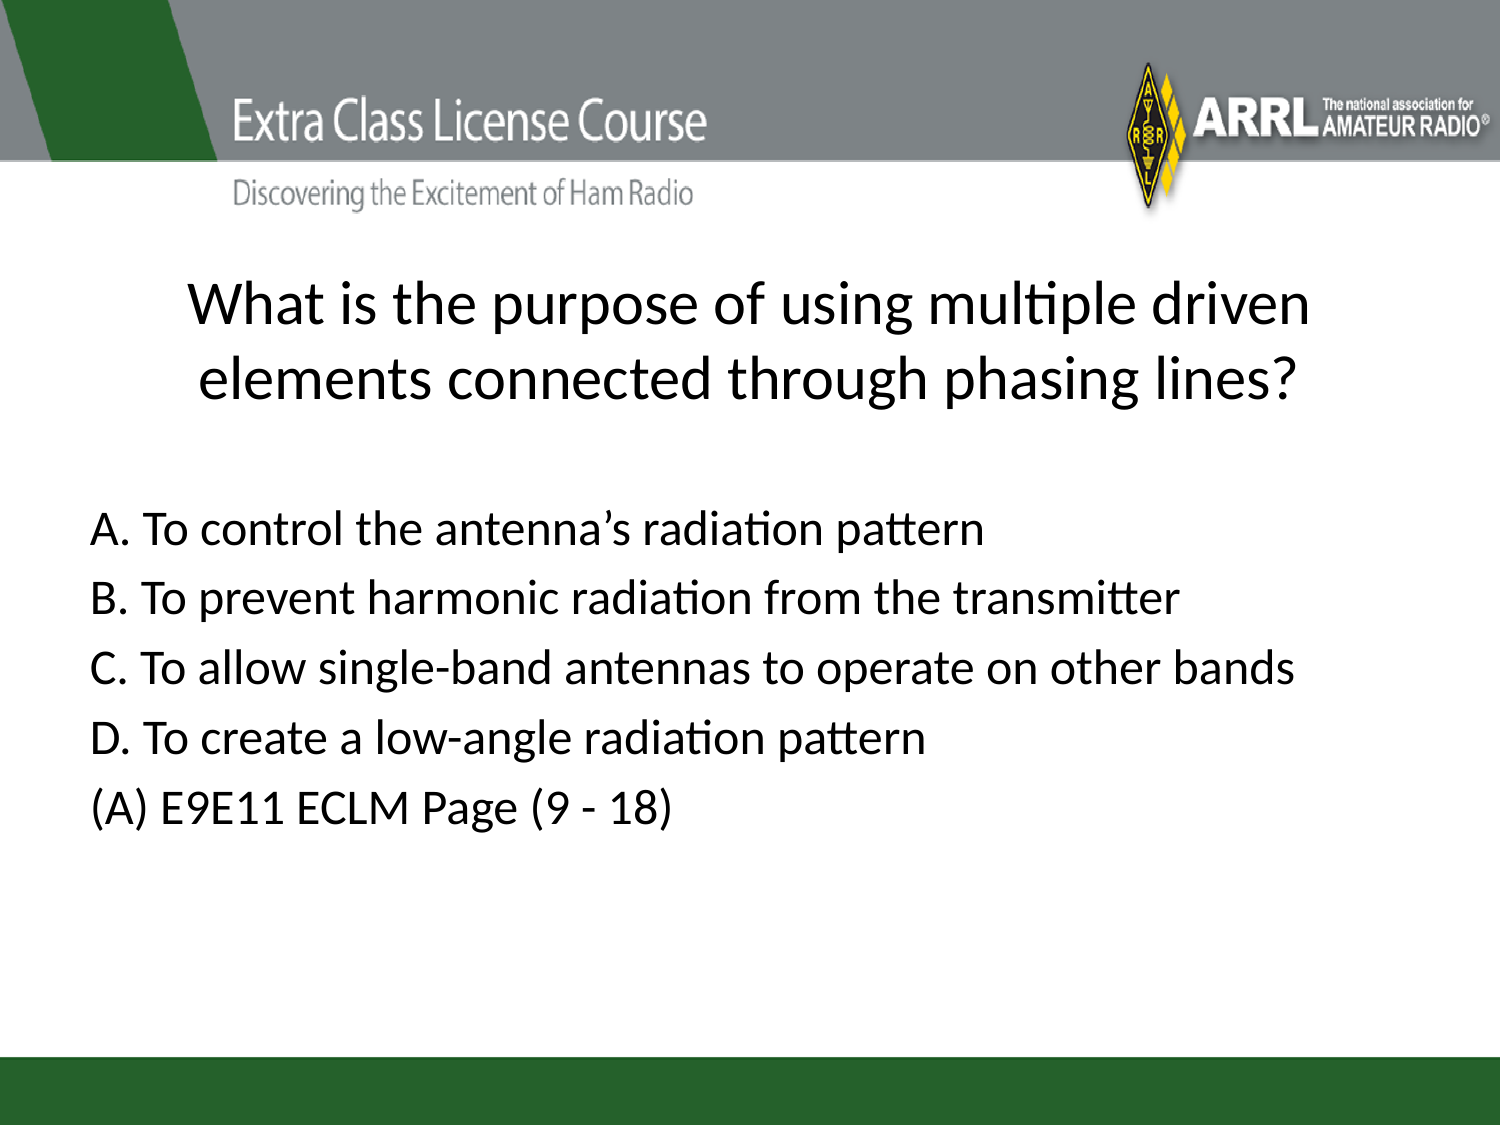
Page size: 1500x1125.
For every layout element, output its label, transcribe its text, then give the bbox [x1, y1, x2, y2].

list A. To control the antenna’s radiation pattern B. To prevent harmonic radiation from the transmitter C. To allow single-band antennas to operate on other bands D. To create a low-angle radiation pattern (A) E9E11 ECLM Page (9 - 18) [75, 487, 1425, 1005]
title What is the purpose of using multiple driven elements connected through phasing lines? [75, 254, 1425, 435]
picture [0, 0, 1500, 1125]
